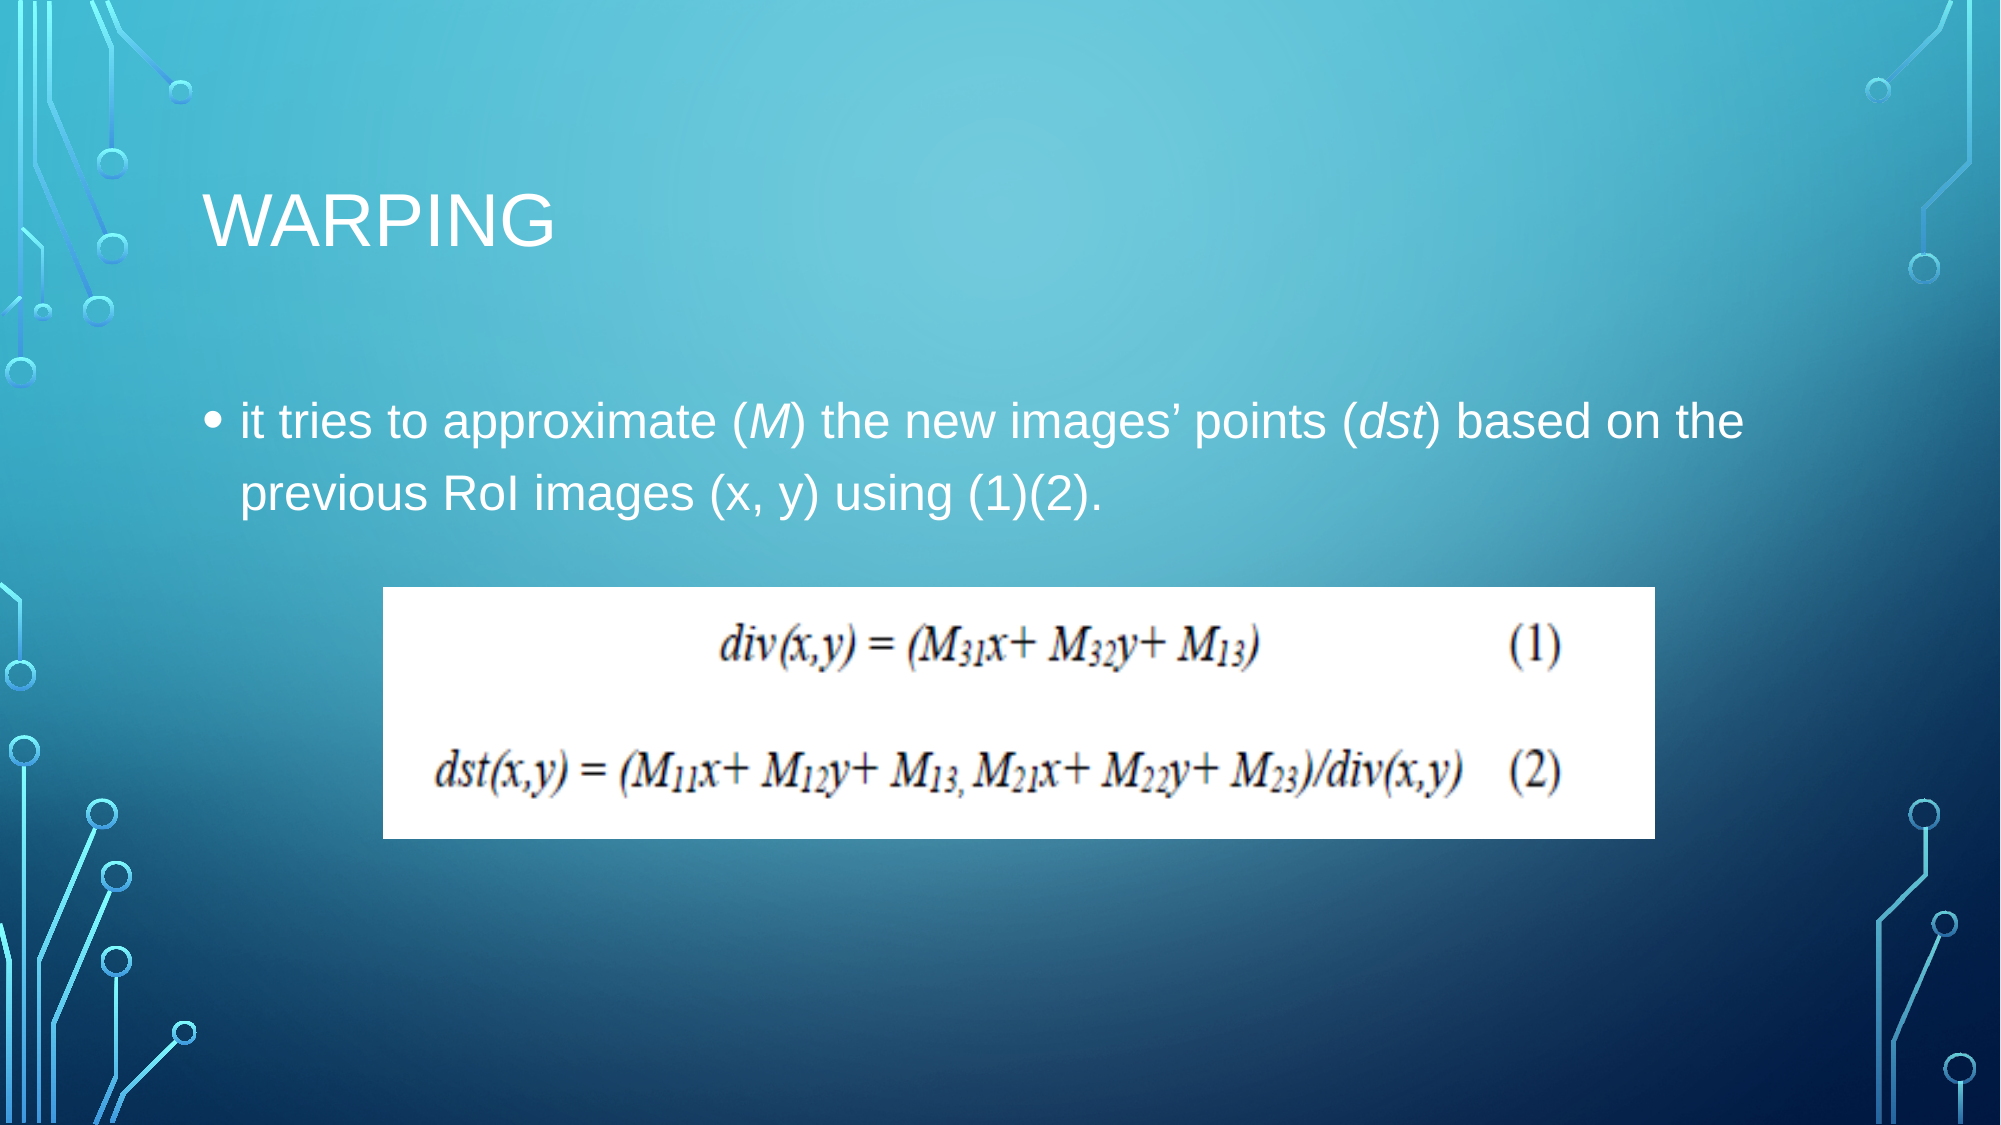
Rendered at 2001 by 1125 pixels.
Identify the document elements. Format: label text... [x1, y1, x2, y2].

picture [383, 587, 1655, 839]
title warping [187, 101, 1813, 344]
list it tries to approximate (M) the new images’ points (dst) based on the previous RoI images (x, y) using (1)(2). [187, 369, 1813, 950]
